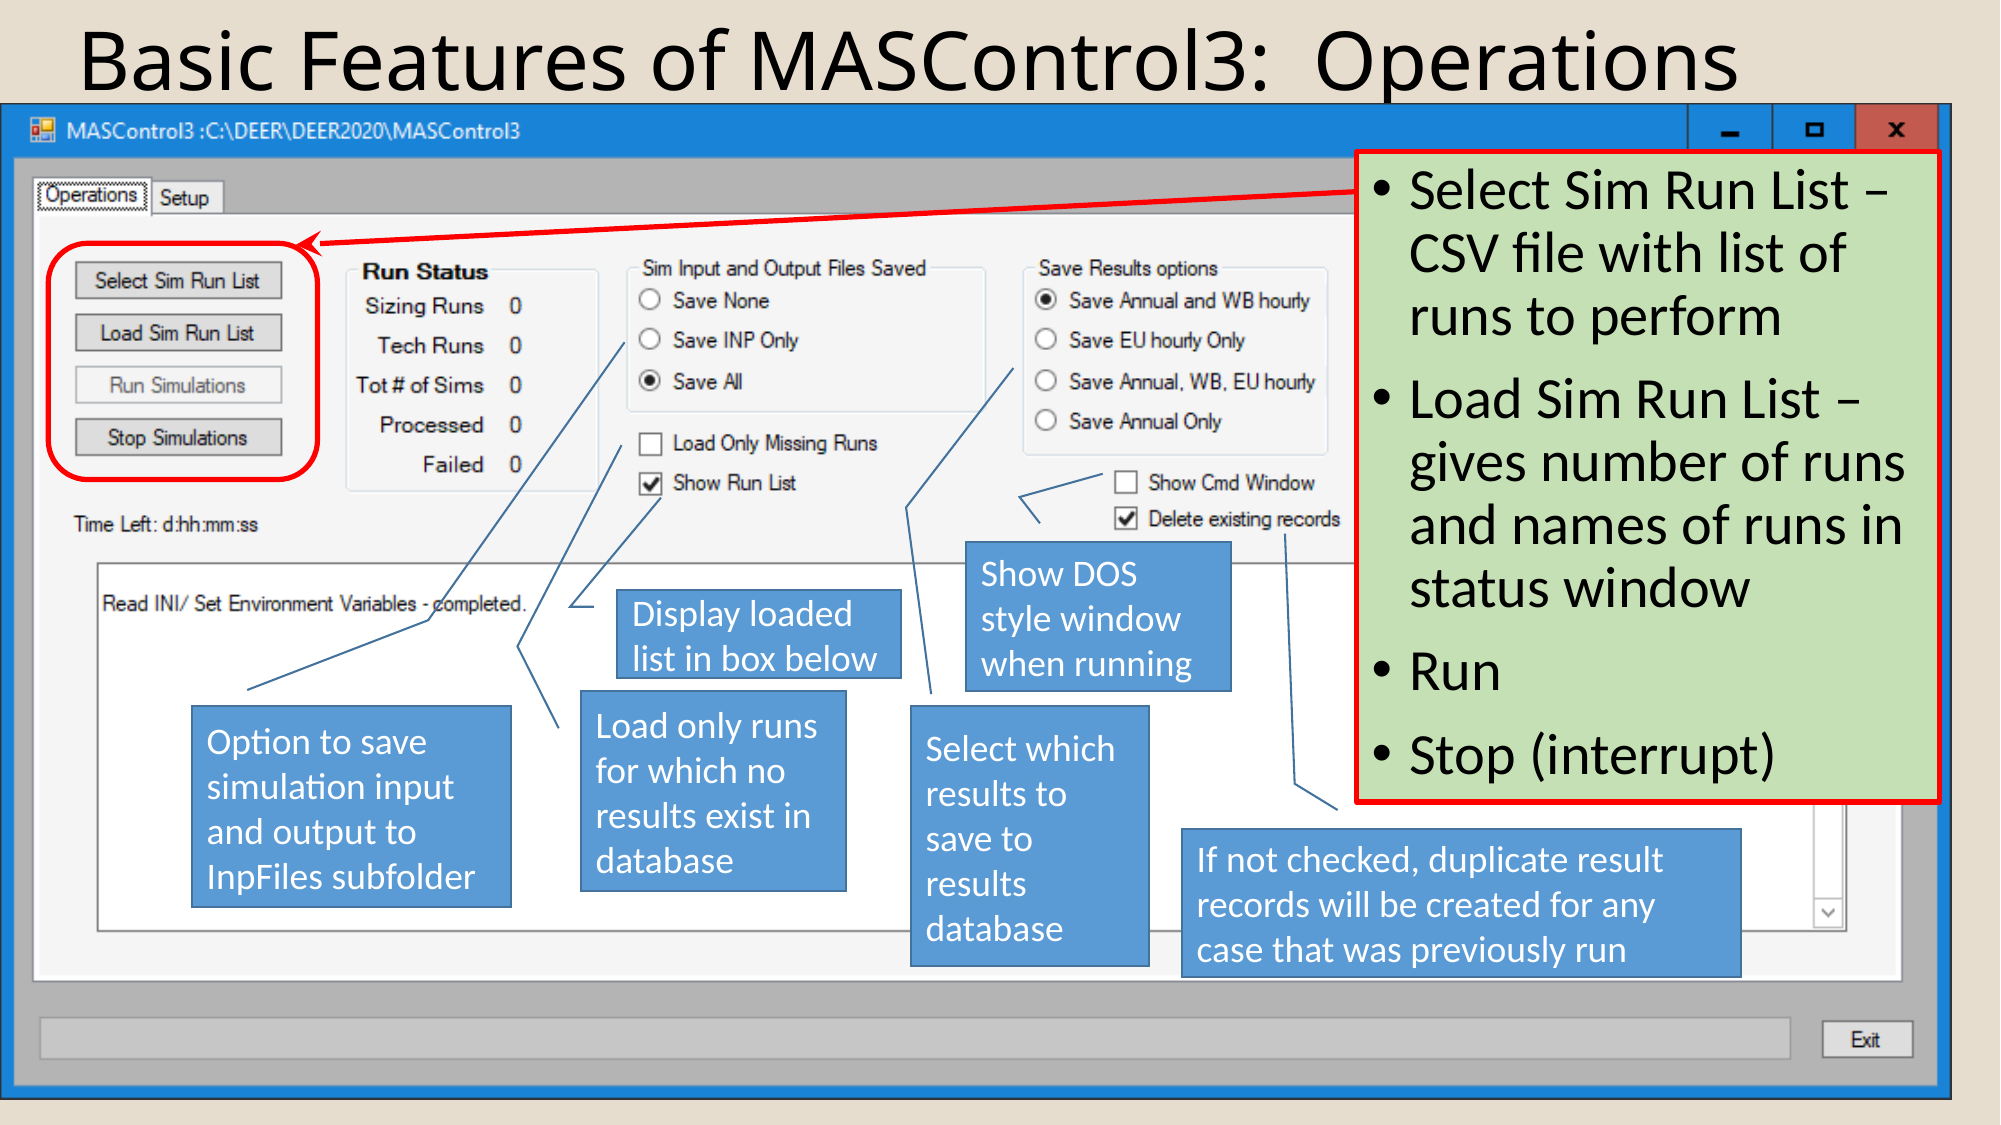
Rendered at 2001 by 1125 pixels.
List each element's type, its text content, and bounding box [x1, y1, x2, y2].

picture [0, 103, 1952, 1100]
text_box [295, 191, 1357, 245]
title Basic Features of MASControl3: Operations [62, 7, 1788, 103]
